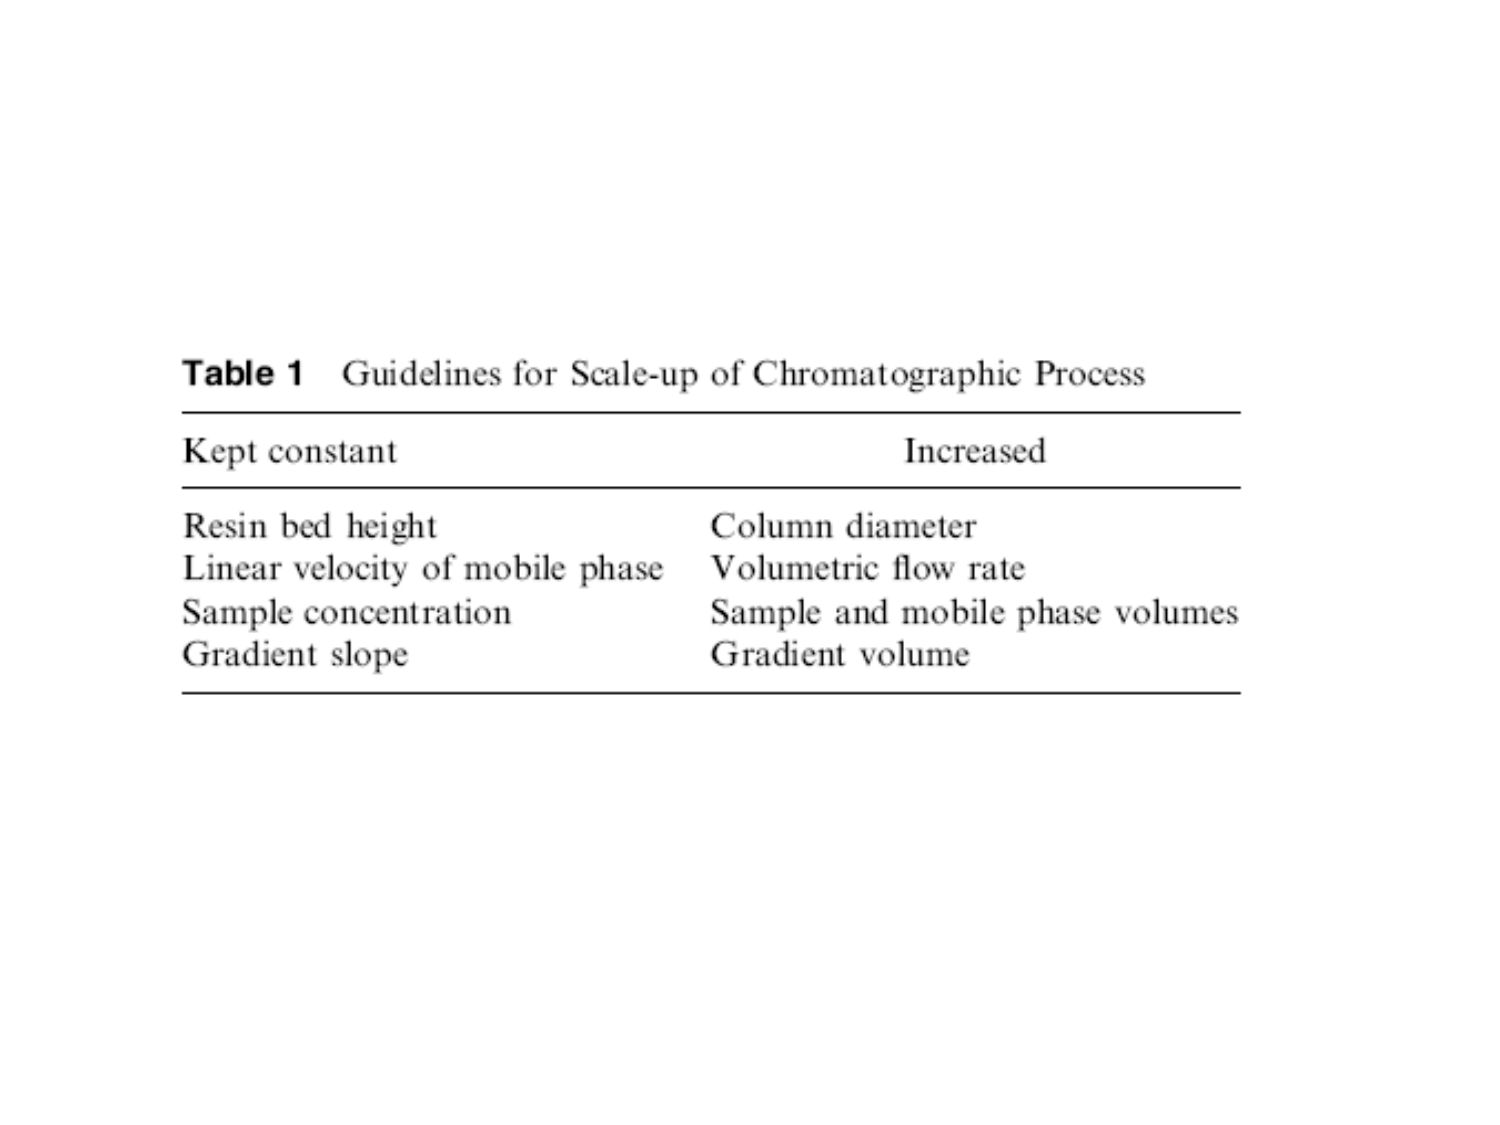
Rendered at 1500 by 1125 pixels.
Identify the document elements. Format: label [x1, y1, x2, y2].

picture [147, 326, 1346, 726]
